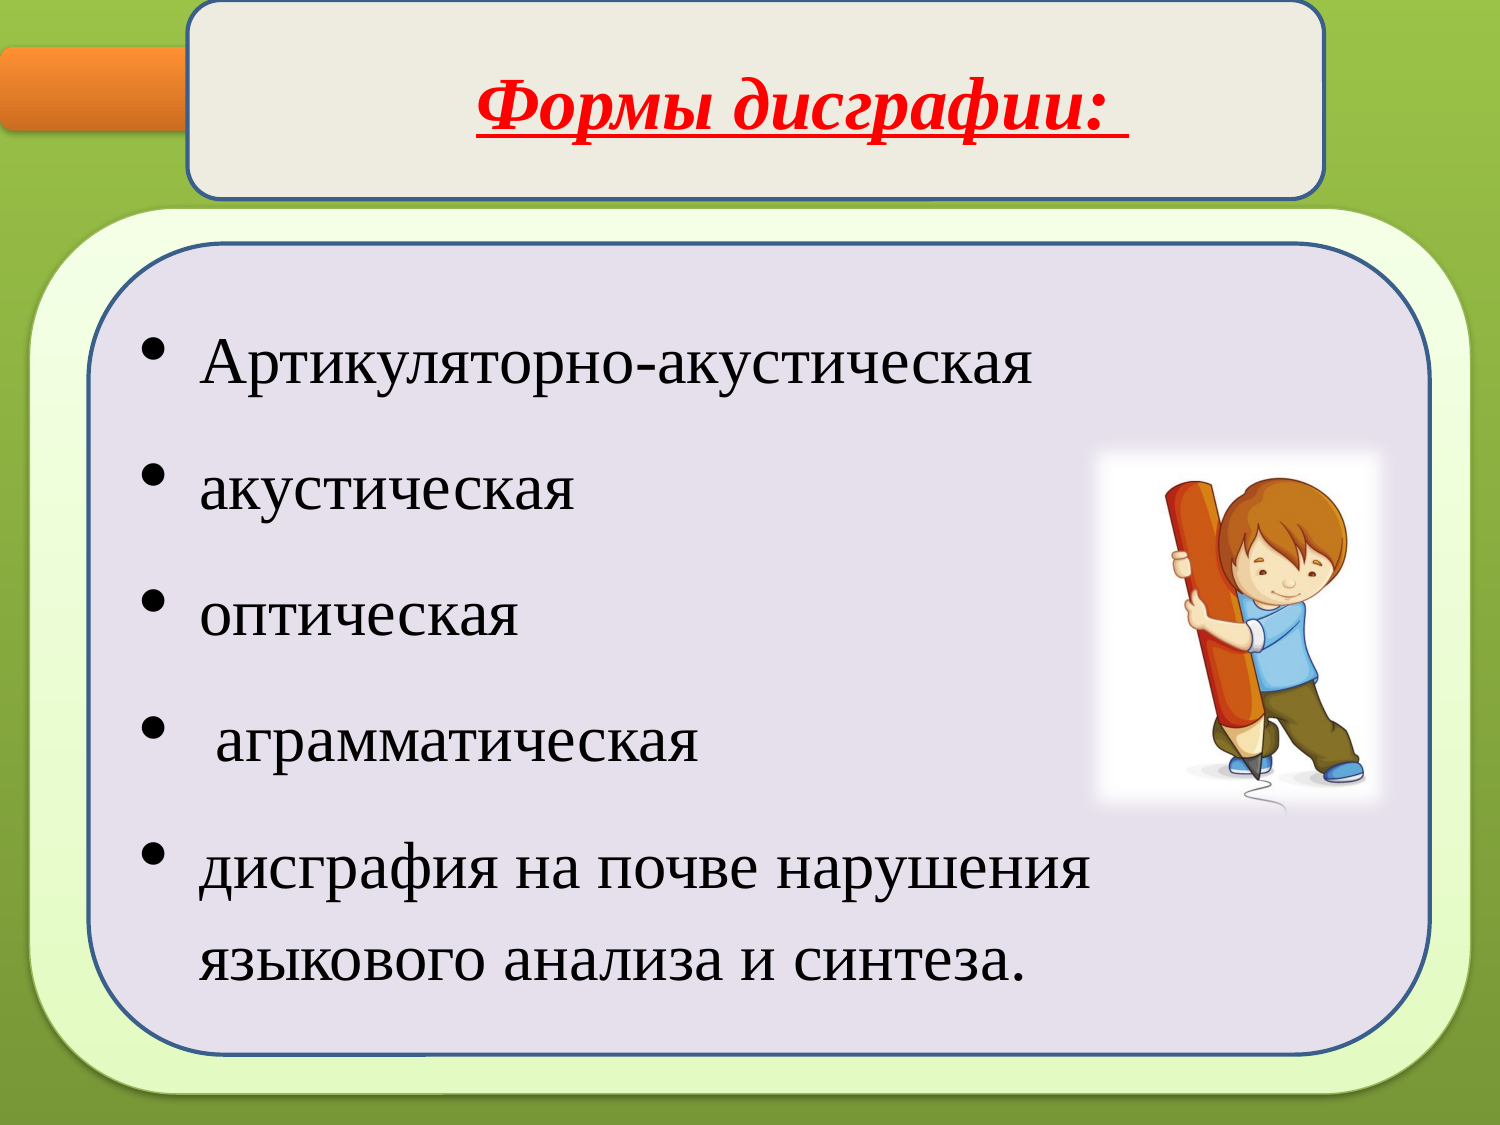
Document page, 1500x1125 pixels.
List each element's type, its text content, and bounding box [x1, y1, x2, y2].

text_box [0, 0, 1500, 1125]
text_box Формы дисграфии: [185, 0, 1327, 202]
text_box Артикуляторно-акустическая акустическая оптическая аграмматическая дисграфия на почве нарушения языкового анализа и синтеза. [86, 241, 1432, 1057]
picture [1077, 433, 1399, 822]
text_box [28, 207, 1472, 1095]
text_box [0, 46, 185, 131]
